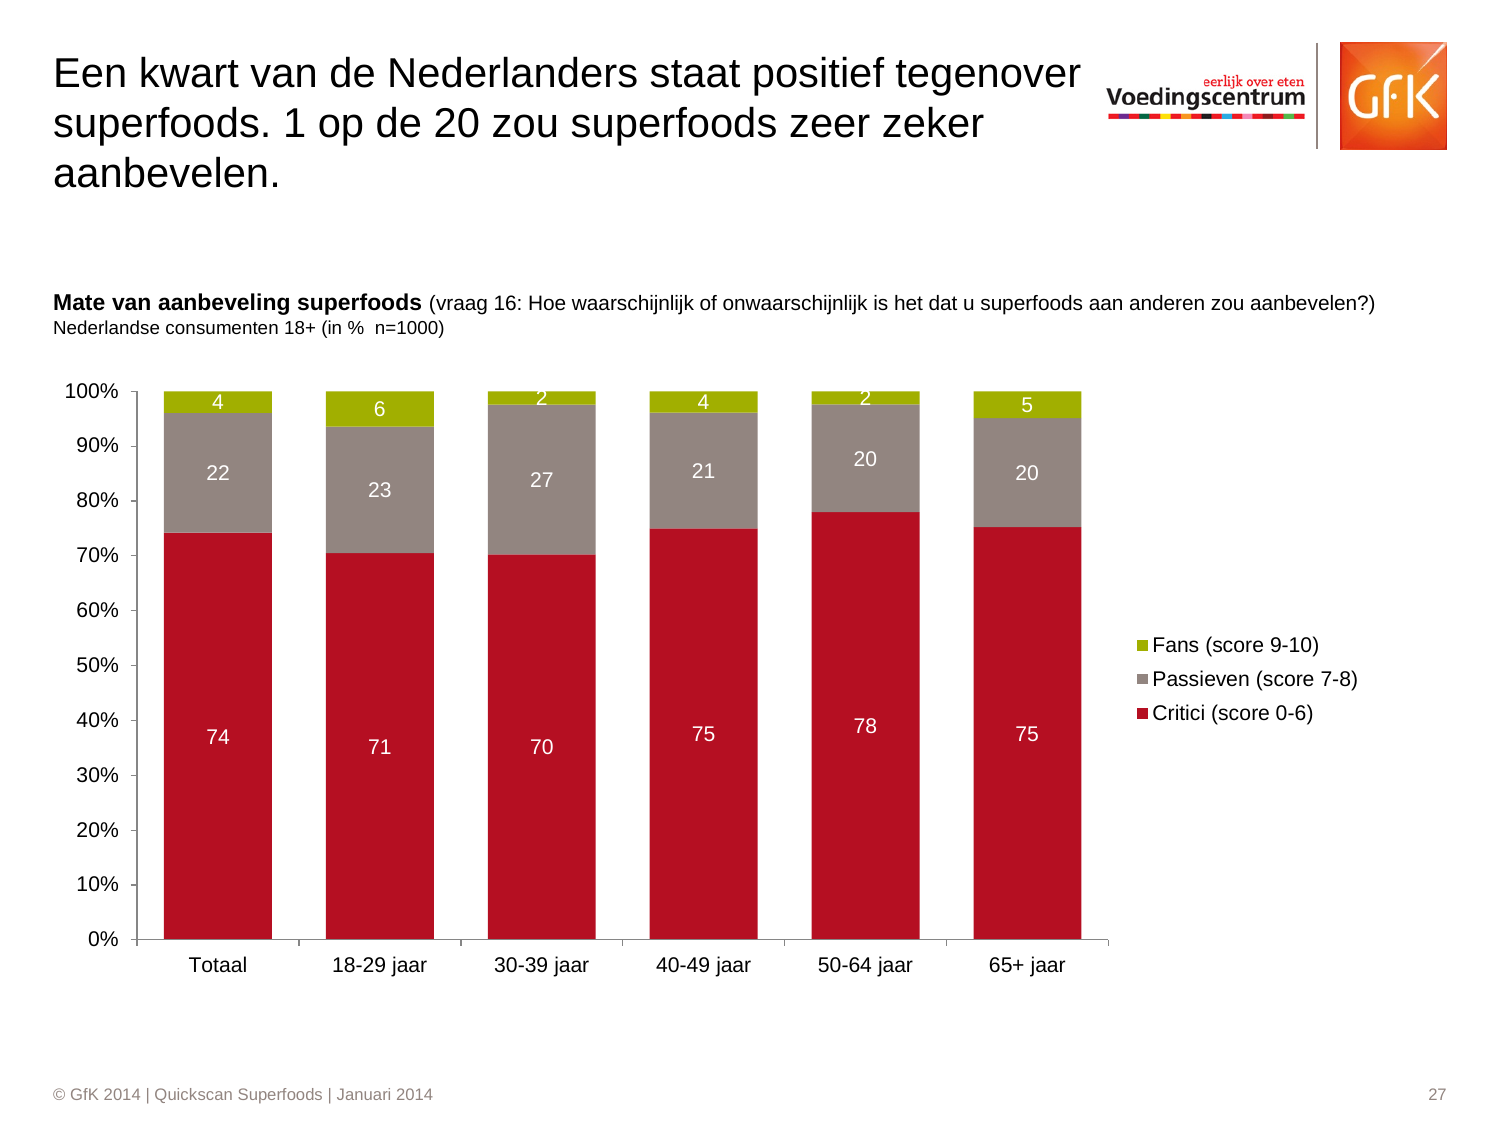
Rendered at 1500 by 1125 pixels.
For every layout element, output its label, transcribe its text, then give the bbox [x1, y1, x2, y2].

picture [1104, 73, 1306, 120]
picture [52, 370, 1377, 988]
picture [1340, 42, 1447, 150]
title Een kwart van de Nederlanders staat positief tegenover superfoods. 1 op de 20 zou superfoods zeer zeker aanbevelen. [53, 42, 1093, 197]
text_box Mate van aanbeveling superfoods (vraag 16: Hoe waarschijnlijk of onwaarschijnlijk is het dat u superfoods aan anderen zou aanbevelen?) Nederlandse consumenten 18+ (in % n=1000) [53, 231, 1447, 338]
